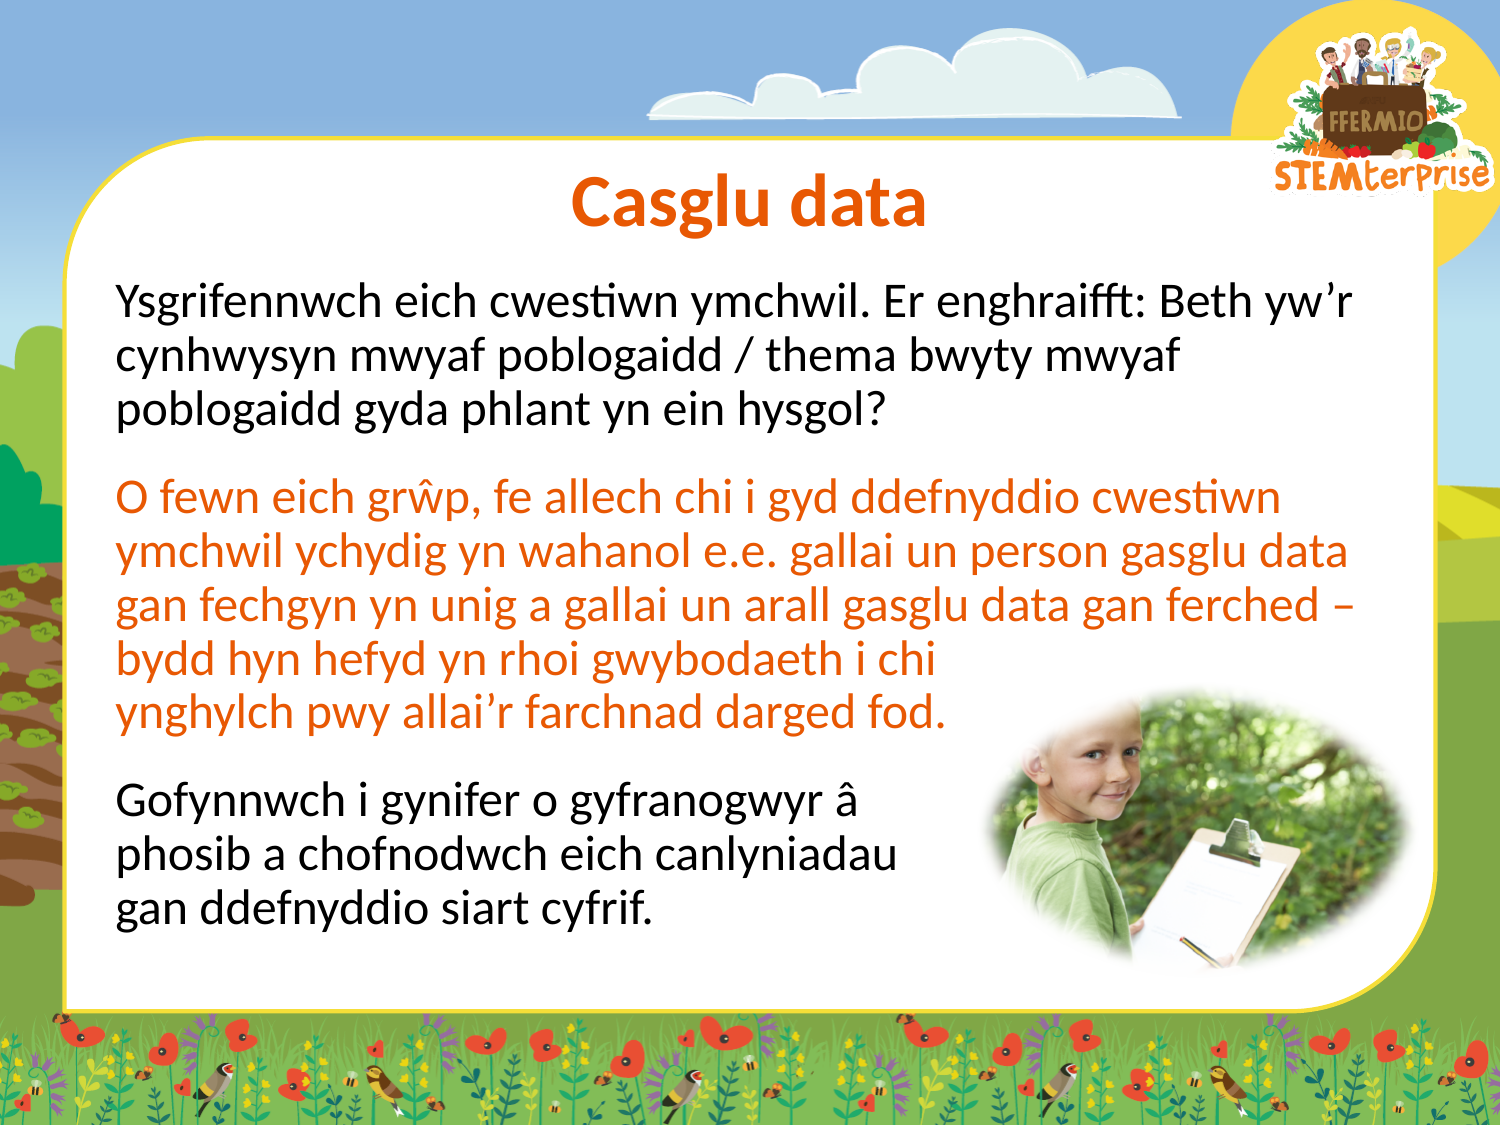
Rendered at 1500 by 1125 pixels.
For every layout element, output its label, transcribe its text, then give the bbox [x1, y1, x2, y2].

list Ysgrifennwch eich cwestiwn ymchwil. Er enghraifft: Beth yw’r cynhwysyn mwyaf poblogaidd / thema bwyty mwyaf poblogaidd gyda phlant yn ein hysgol? O fewn eich grŵp, fe allech chi i gyd ddefnyddio cwestiwn ymchwil ychydig yn wahanol e.e. gallai un person gasglu data gan fechgyn yn unig a gallai un arall gasglu data gan ferched – bydd hyn hefyd yn rhoi gwybodaeth i chi ynghylch pwy allai’r farchnad darged fod. Gofynnwch i gynifer o gyfranogwyr â phosib a chofnodwch eich canlyniadau gan ddefnyddio siart cyfrif. [100, 267, 1400, 965]
picture [0, 0, 1500, 1125]
title Casglu data [218, 137, 1282, 256]
